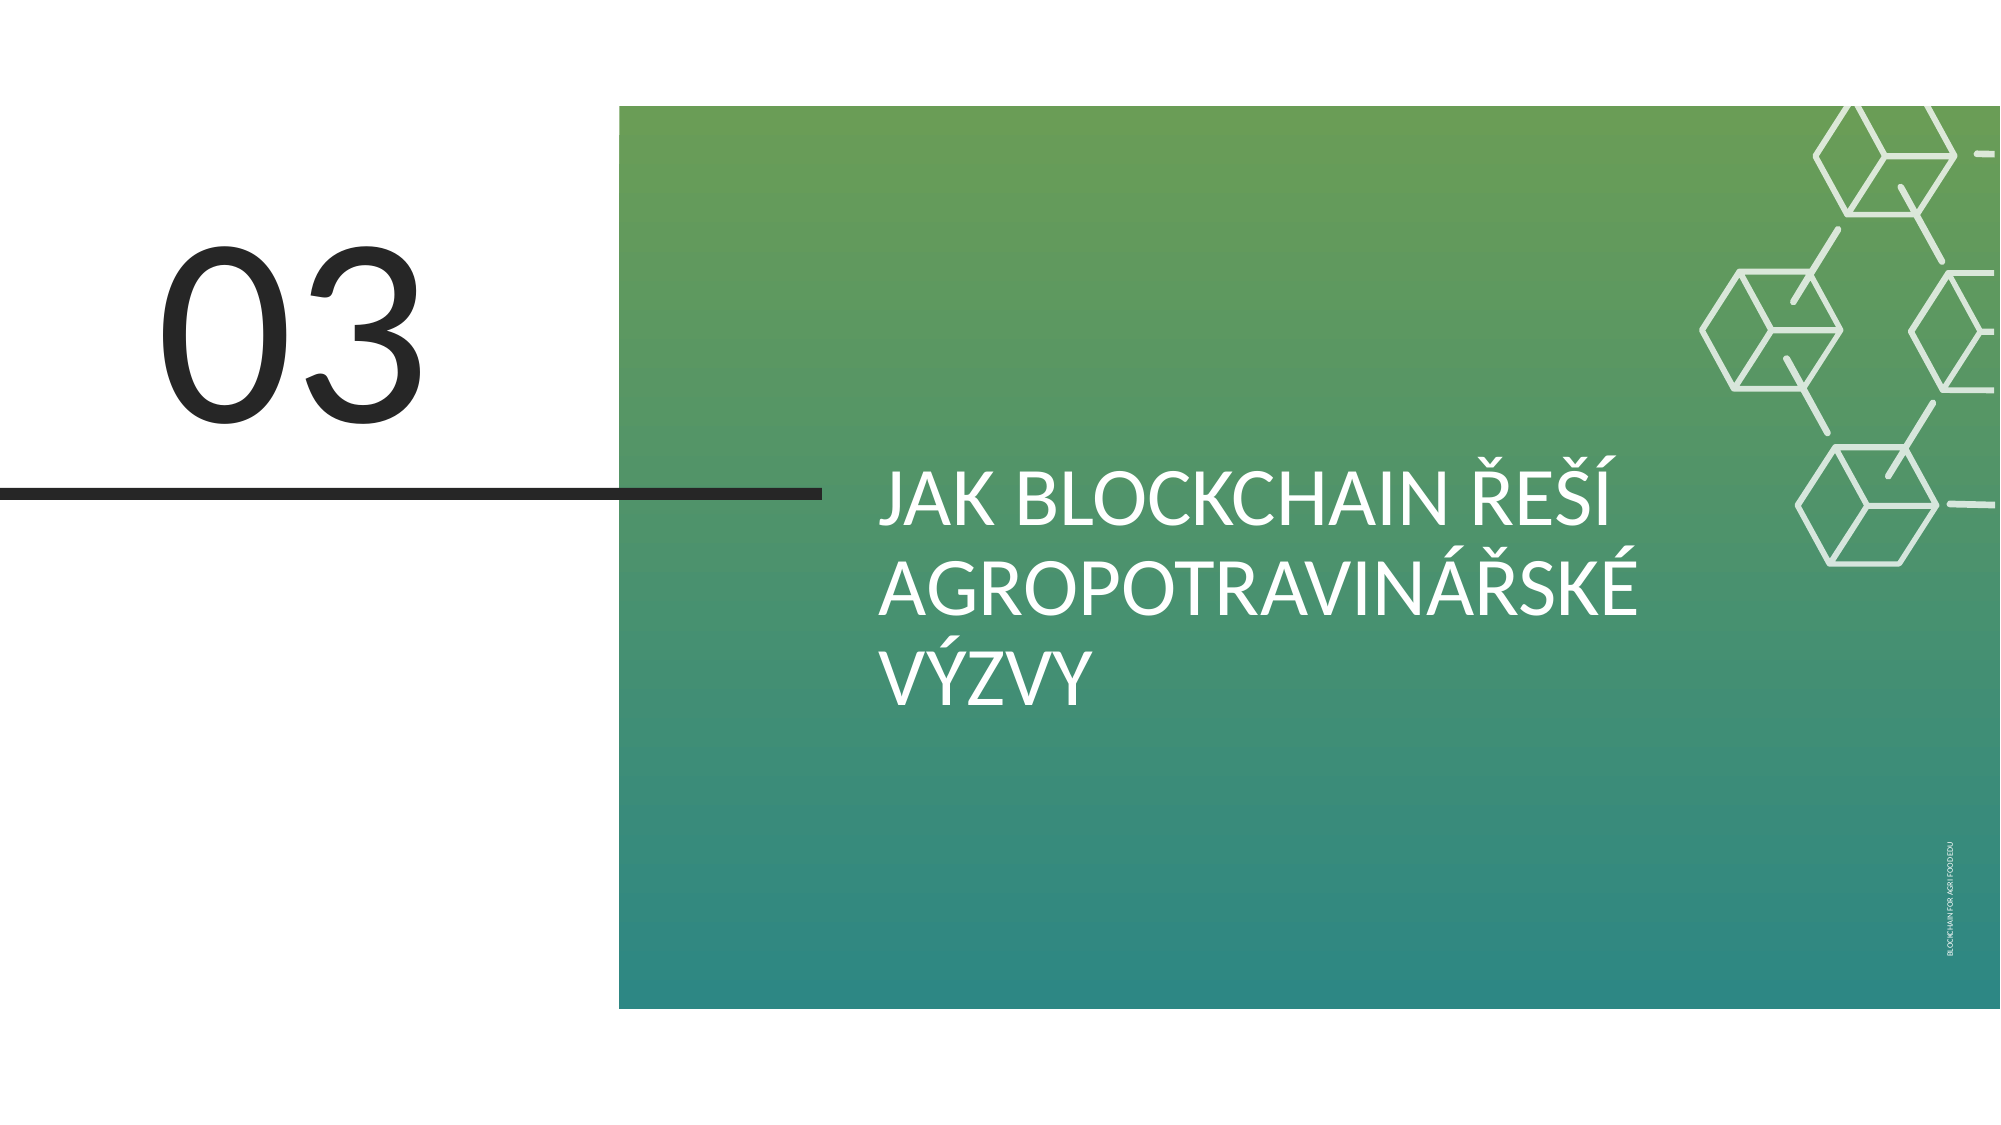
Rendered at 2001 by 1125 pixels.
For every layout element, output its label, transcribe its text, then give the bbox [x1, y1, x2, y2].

list JAK BLOCKCHAIN ŘEŠÍ AGROPOTRAVINÁŘSKÉ VÝZVY [864, 446, 1709, 899]
list 03 [141, 180, 481, 277]
